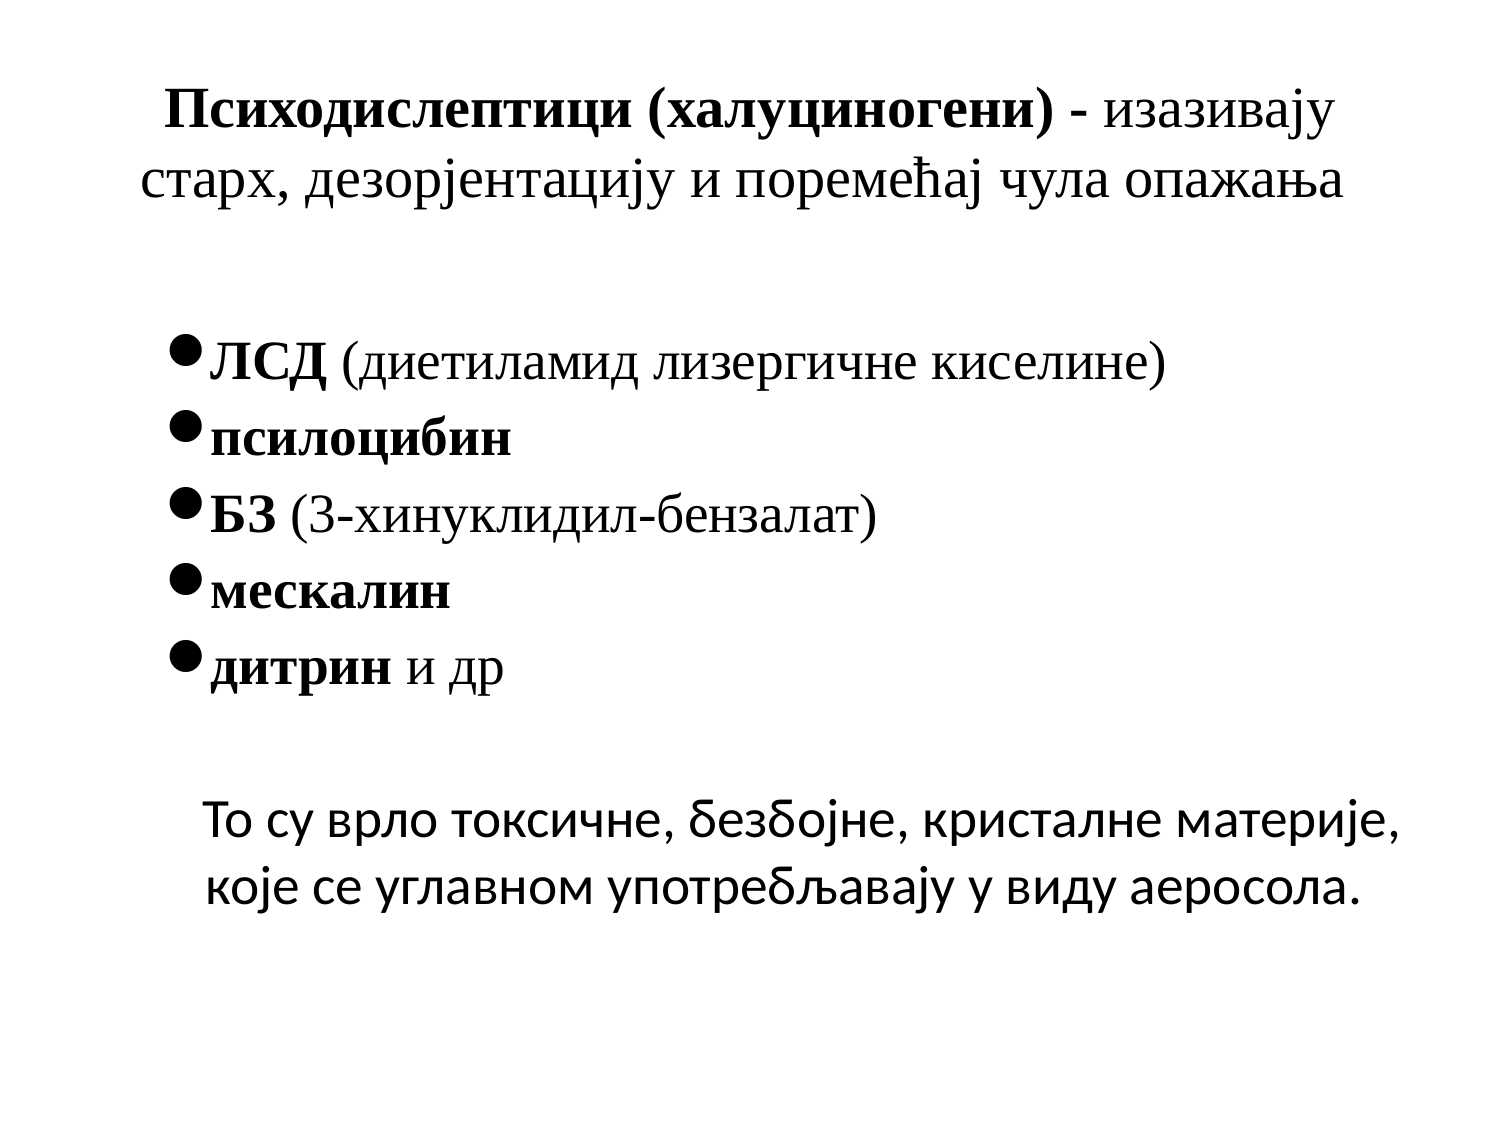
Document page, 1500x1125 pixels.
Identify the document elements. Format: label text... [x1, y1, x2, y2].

list ЛСД (диетиламид лизергичне киселине) псилоцибин БЗ (3-хинуклидил-бензалат) мескалин дитрин и др То су врло токсичне, безбојне, кристалне материје, које се углавном употребљавају у виду аеросола. [150, 316, 1425, 988]
title Психодислептици (халуциногени) - изазивају старх, дезорјентацију и поремећај чула опажања [75, 45, 1425, 233]
